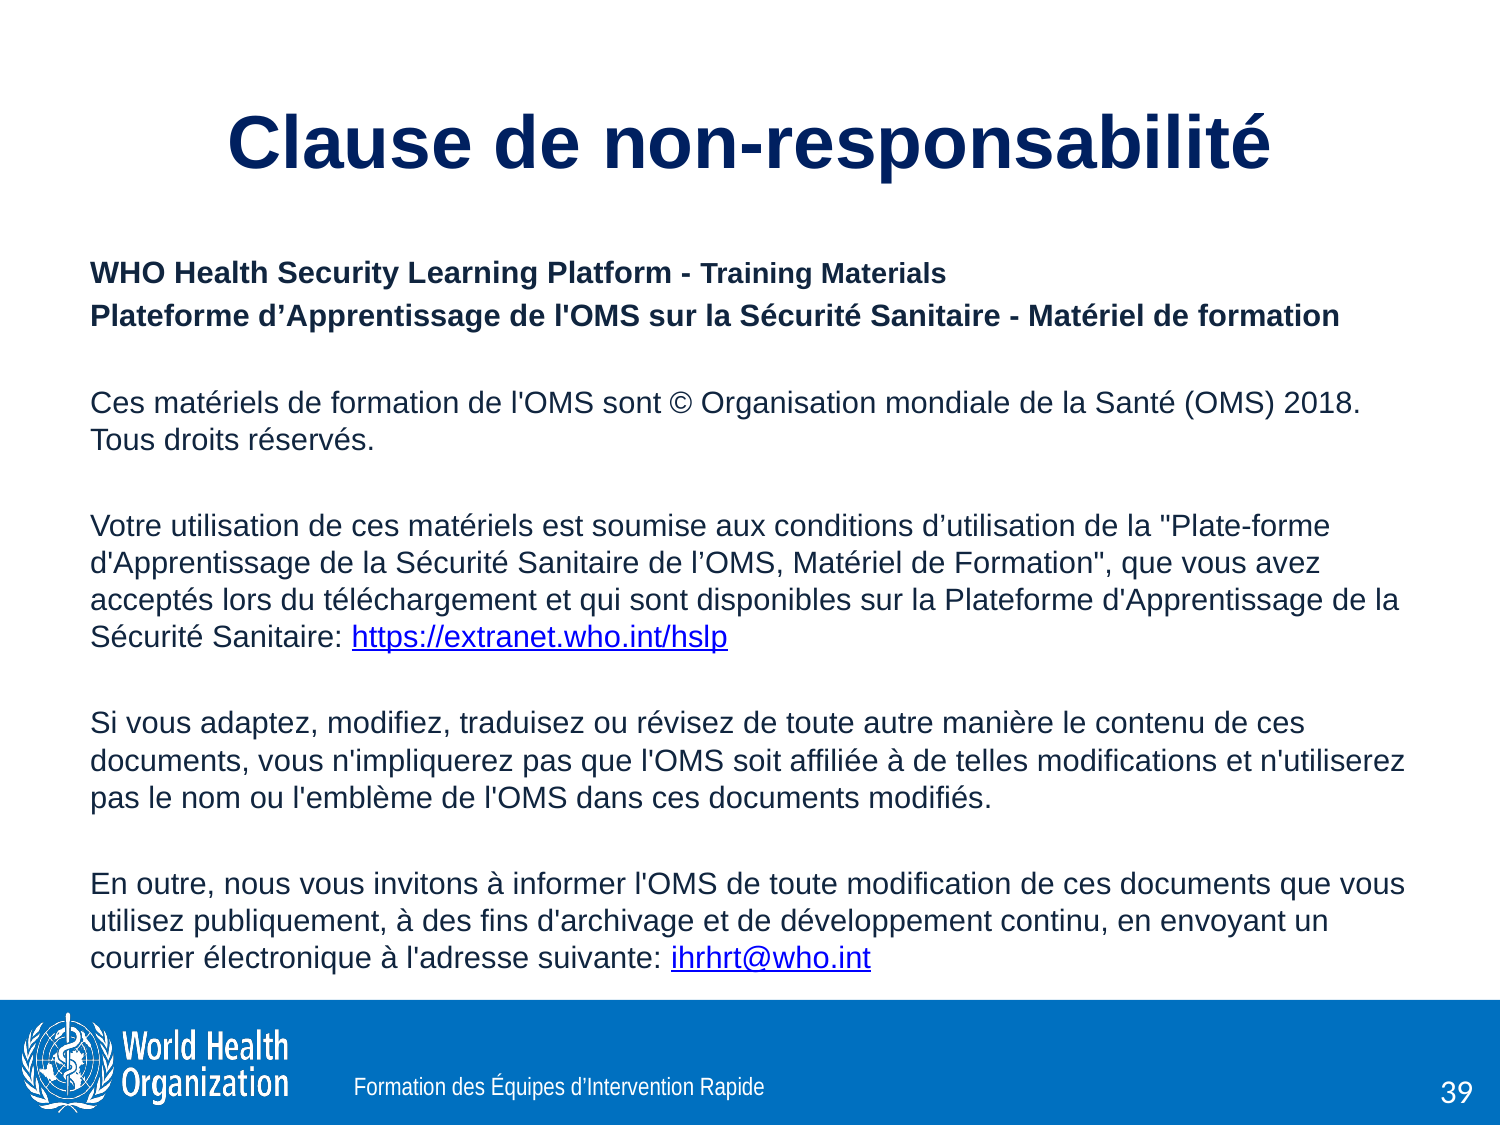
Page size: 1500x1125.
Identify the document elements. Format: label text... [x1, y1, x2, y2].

title Clause de non-responsabilité [75, 45, 1425, 233]
picture [21, 1012, 288, 1113]
list WHO Health Security Learning Platform - Training Materials Plateforme d’Apprentissage de l'OMS sur la Sécurité Sanitaire - Matériel de formation Ces matériels de formation de l'OMS sont © Organisation mondiale de la Santé (OMS) 2018. Tous droits réservés. Votre utilisation de ces matériels est soumise aux conditions d’utilisation de la "Plate-forme d'Apprentissage de la Sécurité Sanitaire de l’OMS, Matériel de Formation", que vous avez acceptés lors du téléchargement et qui sont disponibles sur la Plateforme d'Apprentissage de la Sécurité Sanitaire: https://extranet.who.int/hslp Si vous adaptez, modifiez, traduisez ou révisez de toute autre manière le contenu de ces documents, vous n'impliquerez pas que l'OMS soit affiliée à de telles modifications et n'utiliserez pas le nom ou l'emblème de l'OMS dans ces documents modifiés. En outre, nous vous invitons à informer l'OMS de toute modification de ces documents que vous utilisez publiquement, à des fins d'archivage et de développement continu, en envoyant un courrier électronique à l'adresse suivante: ihrhrt@who.int [75, 245, 1425, 988]
